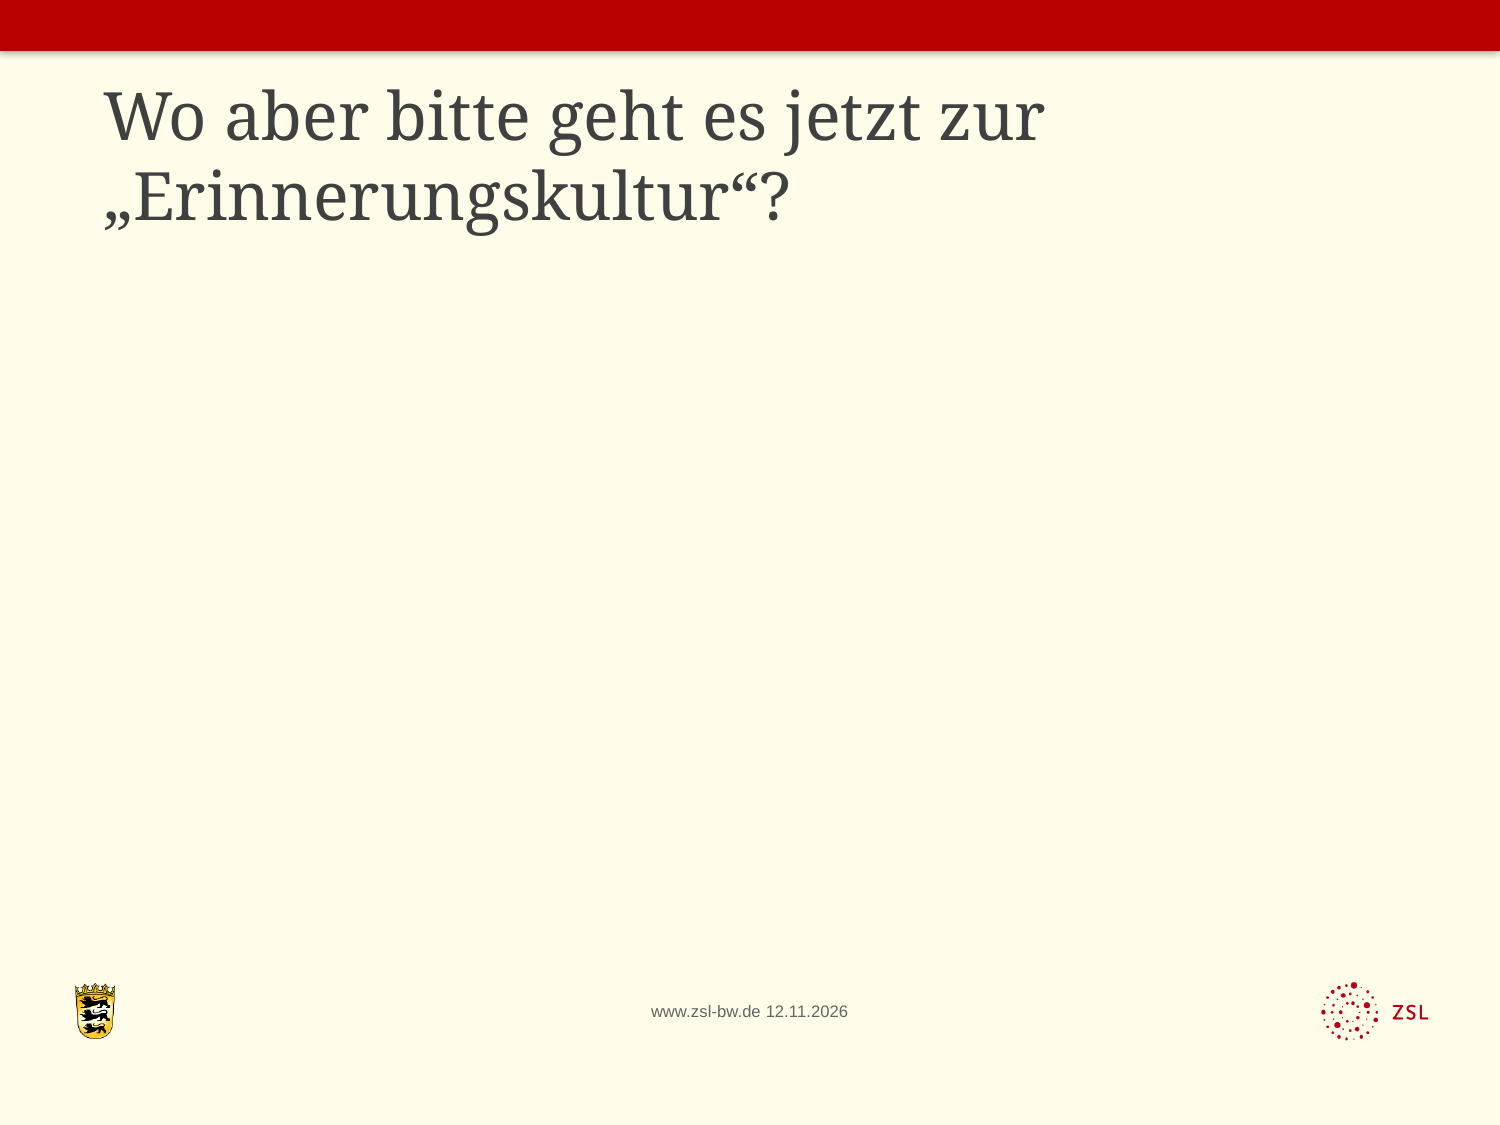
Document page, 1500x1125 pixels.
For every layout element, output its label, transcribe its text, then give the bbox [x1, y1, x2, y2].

title Wo aber bitte geht es jetzt zur „Erinnerungskultur“? [88, 66, 1439, 242]
picture [1320, 981, 1429, 1041]
picture [73, 981, 117, 1041]
